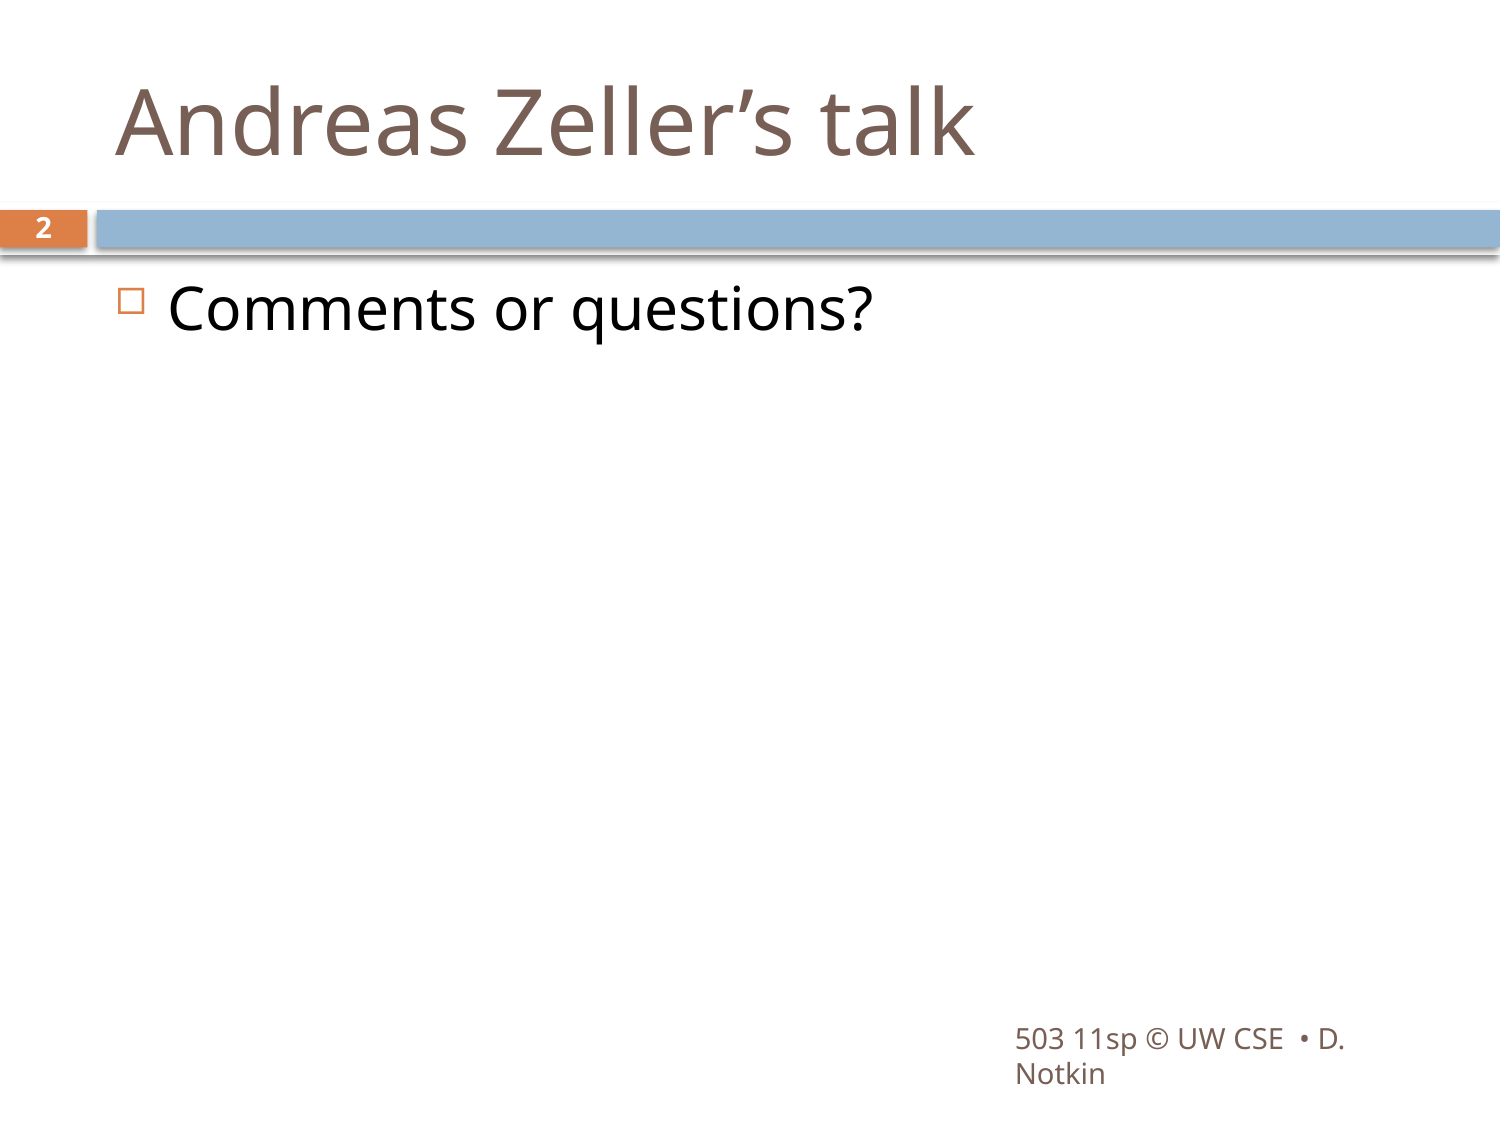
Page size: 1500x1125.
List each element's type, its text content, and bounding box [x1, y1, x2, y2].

slide_number 503 11sp © UW CSE • D. Notkin [999, 1025, 1438, 1085]
slide_number 2 [0, 208, 88, 249]
list Comments or questions? [100, 262, 1438, 1000]
title Andreas Zeller’s talk [100, 37, 1438, 200]
